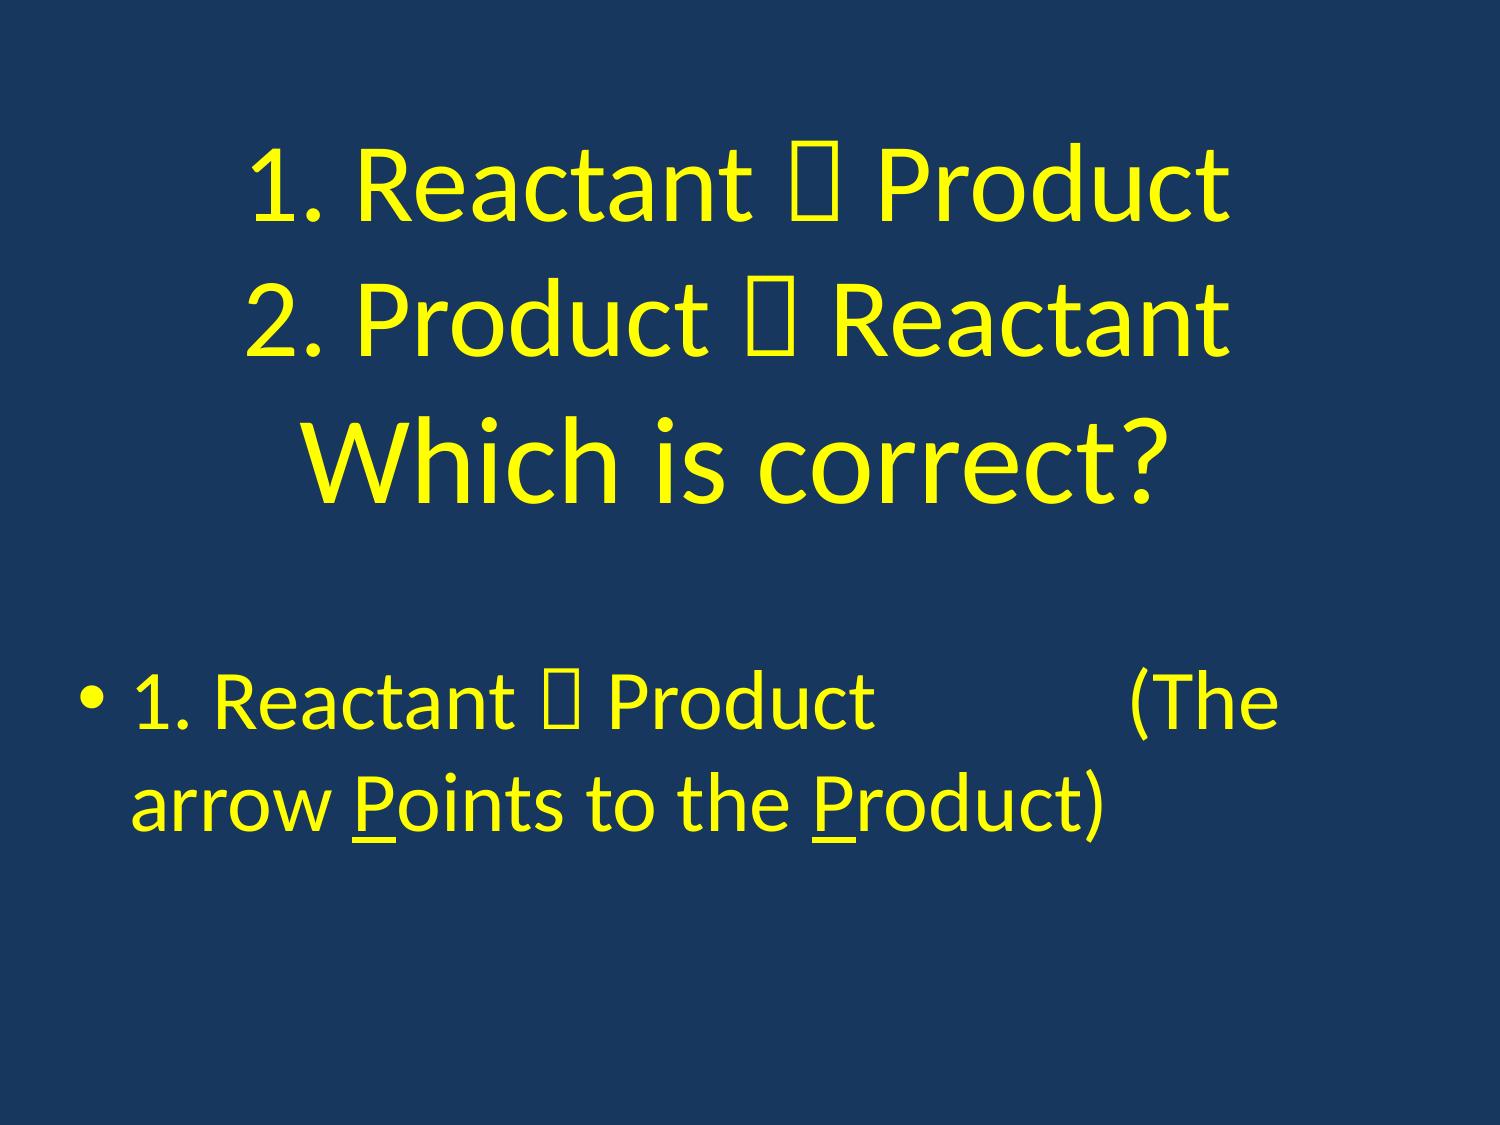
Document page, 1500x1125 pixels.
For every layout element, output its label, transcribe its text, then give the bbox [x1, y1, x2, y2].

list 1. Reactant  Product (The arrow Points to the Product) [62, 637, 1413, 913]
title 1. Reactant  Product 2. Product  Reactant Which is correct? [62, 62, 1413, 575]
